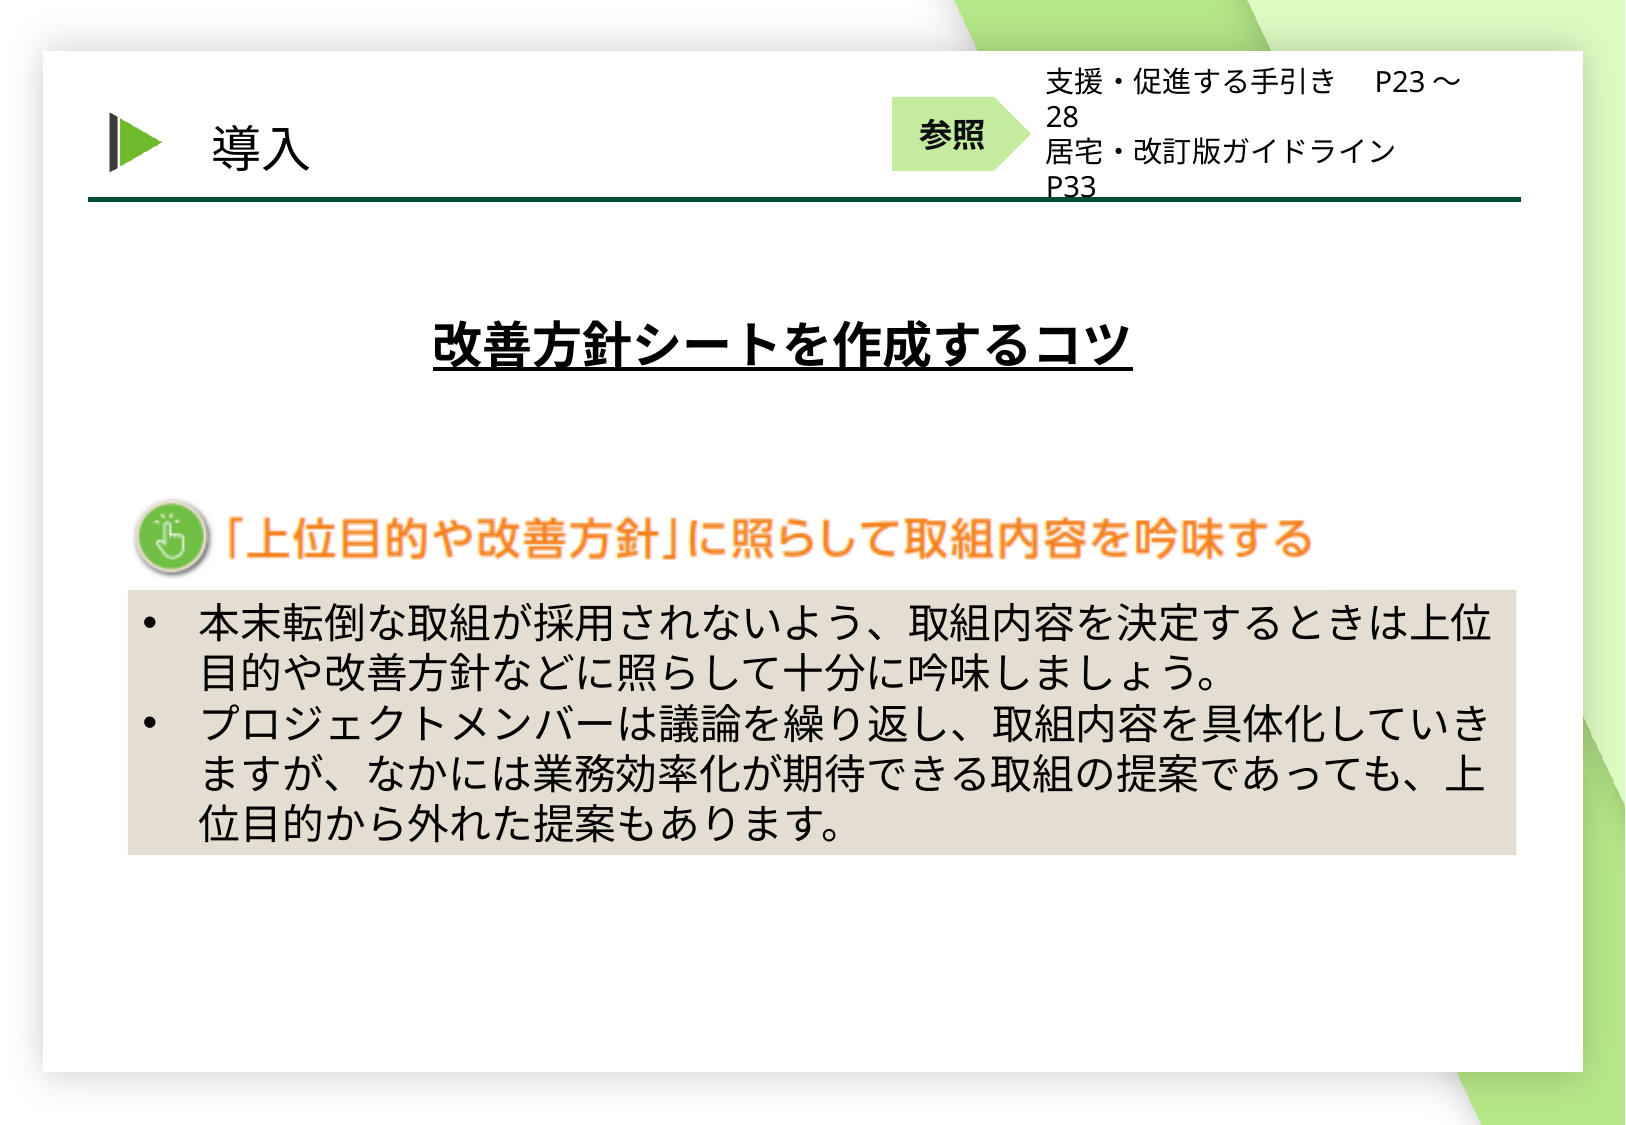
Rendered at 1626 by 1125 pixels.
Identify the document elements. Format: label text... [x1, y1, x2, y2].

picture [0, 0, 1625, 1125]
text_box 本末転倒な取組が採用されないよう、取組内容を決定するときは上位目的や改善方針などに照らして十分に吟味しましょう。 プロジェクトメンバーは議論を繰り返し、取組内容を具体化していきますが、なかには業務効率化が期待できる取組の提案であっても、上位目的から外れた提案もあります。 [127, 589, 1517, 855]
list 支援・促進する手引き P23～28 居宅・改訂版ガイドライン P33 [1031, 96, 1517, 171]
text_box 改善方針シートを作成するコツ [418, 305, 1148, 381]
